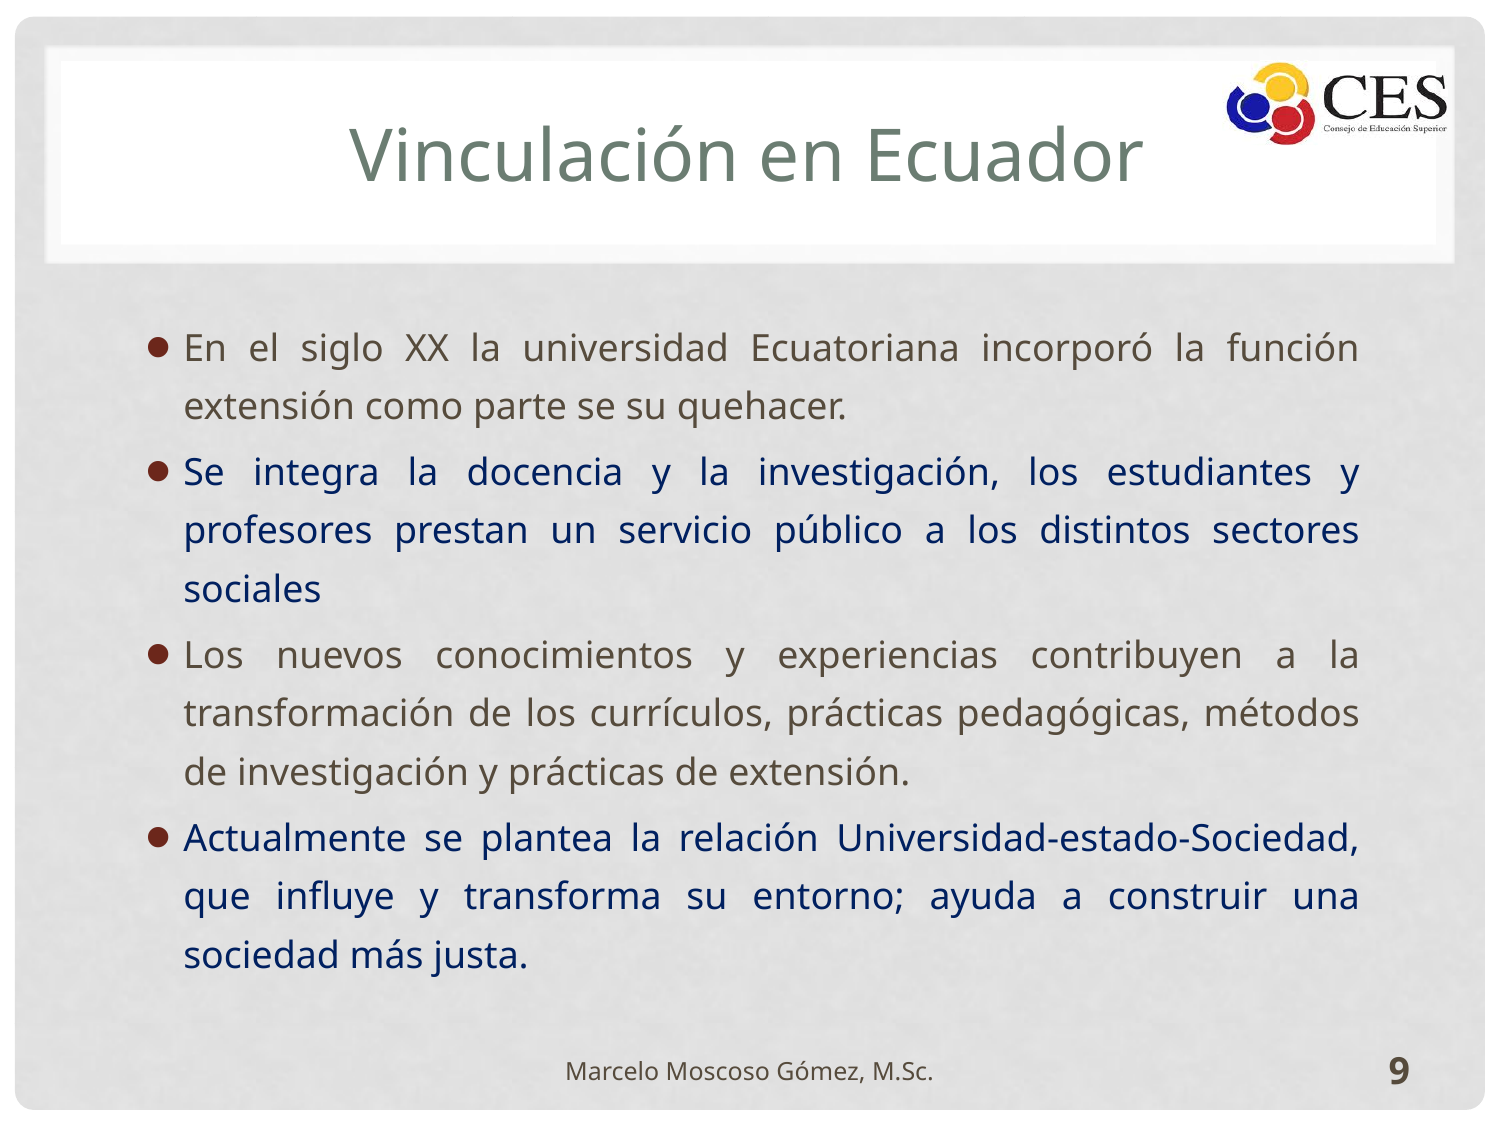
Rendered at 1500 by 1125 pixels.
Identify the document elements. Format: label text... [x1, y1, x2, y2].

footer Marcelo Moscoso Gómez, M.Sc. [512, 1042, 988, 1103]
title Vinculación en Ecuador [69, 66, 1425, 238]
picture [1222, 54, 1451, 147]
list En el siglo XX la universidad Ecuatoriana incorporó la función extensión como parte se su quehacer. Se integra la docencia y la investigación, los estudiantes y profesores prestan un servicio público a los distintos sectores sociales Los nuevos conocimientos y experiencias contribuyen a la transformación de los currículos, prácticas pedagógicas, métodos de investigación y prácticas de extensión. Actualmente se plantea la relación Universidad-estado-Sociedad, que influye y transforma su entorno; ayuda a construir una sociedad más justa. [112, 302, 1376, 1013]
slide_number 9 [1074, 1042, 1425, 1103]
